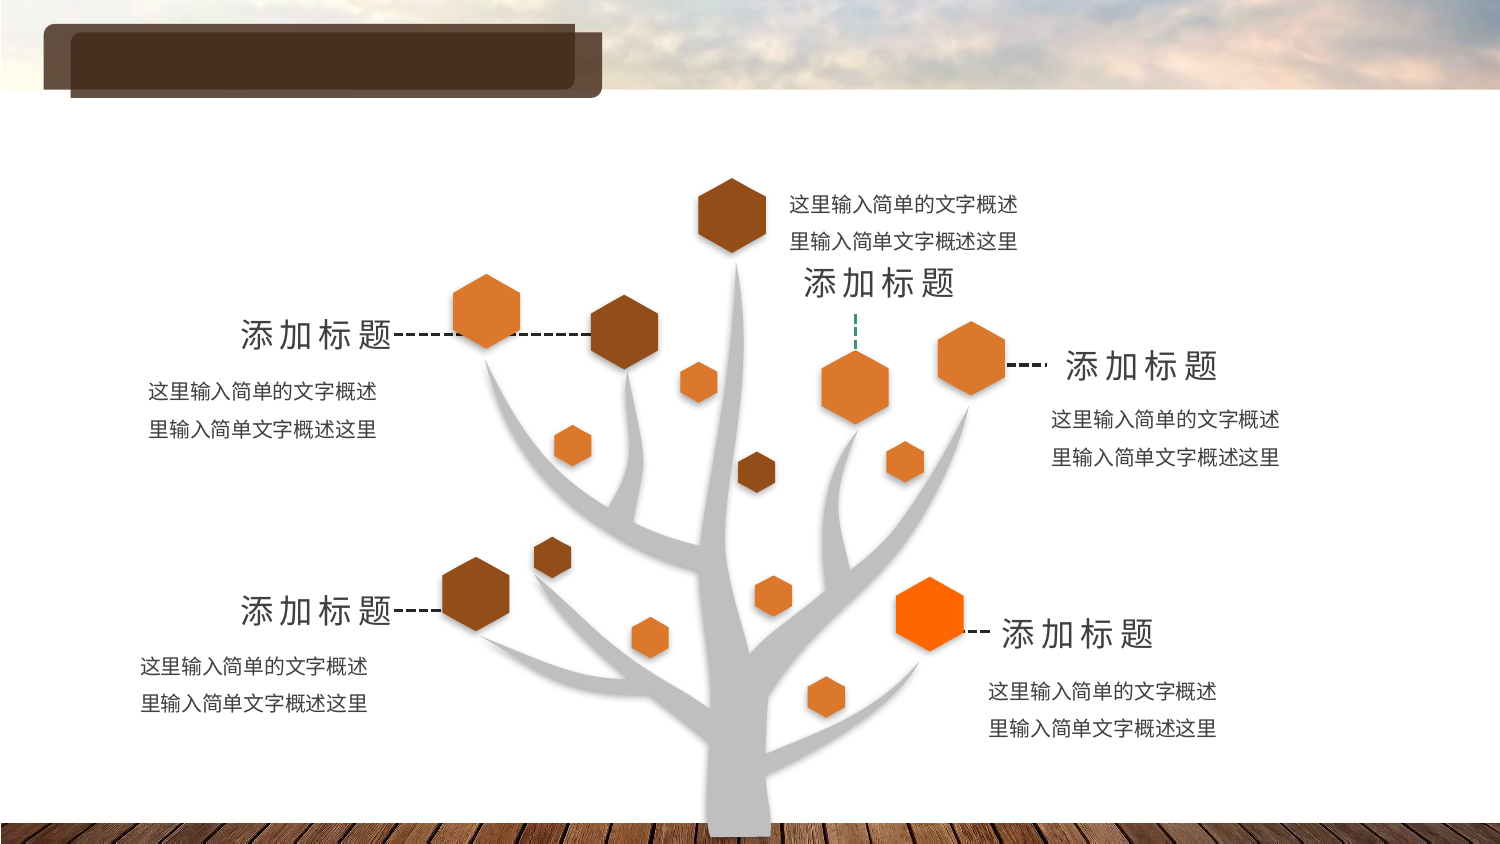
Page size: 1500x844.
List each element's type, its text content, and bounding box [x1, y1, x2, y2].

picture [1, 0, 1500, 89]
text_box 这里输入简单的文字概述里输入简单文字概述这里 [133, 358, 406, 449]
text_box 添加标题 [225, 583, 407, 638]
text_box 添加标题 [1005, 605, 1169, 658]
text_box 添加标题 [225, 306, 407, 362]
text_box 这里输入简单的文字概述里输入简单文字概述这里 [1037, 387, 1309, 477]
text_box 这里输入简单的文字概述里输入简单文字概述这里 [1005, 658, 1246, 749]
picture [1, 823, 1500, 844]
text_box 这里输入简单的文字概述里输入简单文字概述这里 [775, 171, 1047, 262]
text_box 这里输入简单的文字概述里输入简单文字概述这里 [125, 633, 397, 724]
text_box 添加标题 [1050, 337, 1233, 387]
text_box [442, 178, 1005, 838]
